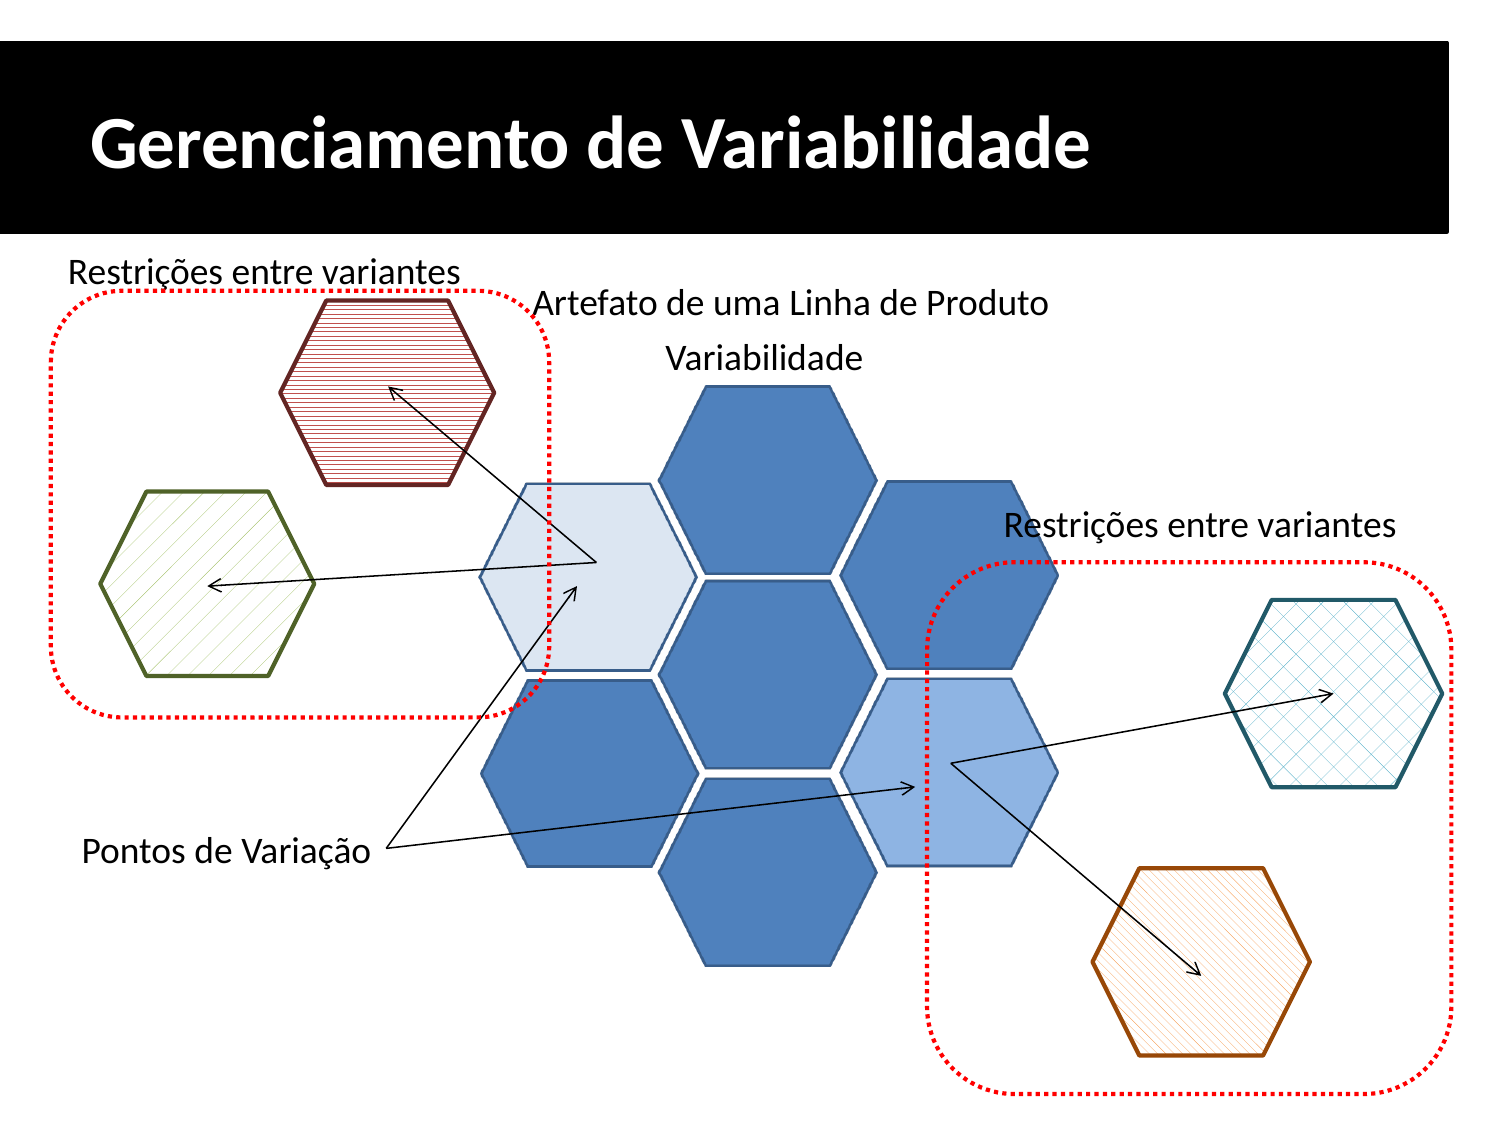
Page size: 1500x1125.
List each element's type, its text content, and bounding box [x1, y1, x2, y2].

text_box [514, 269, 1069, 387]
text_box [0, 41, 1449, 234]
text_box Pontos de Variação [66, 818, 387, 879]
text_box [207, 562, 597, 587]
title Gerenciamento de Variabilidade [75, 45, 1425, 233]
text_box [48, 288, 509, 720]
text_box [950, 762, 1202, 977]
text_box Restrições entre variantes [1063, 492, 1412, 553]
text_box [387, 386, 597, 561]
picture [478, 387, 1059, 968]
text_box [924, 560, 1454, 1097]
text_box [387, 786, 916, 850]
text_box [387, 596, 578, 786]
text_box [950, 693, 1334, 764]
text_box Restrições entre variantes [53, 239, 477, 300]
